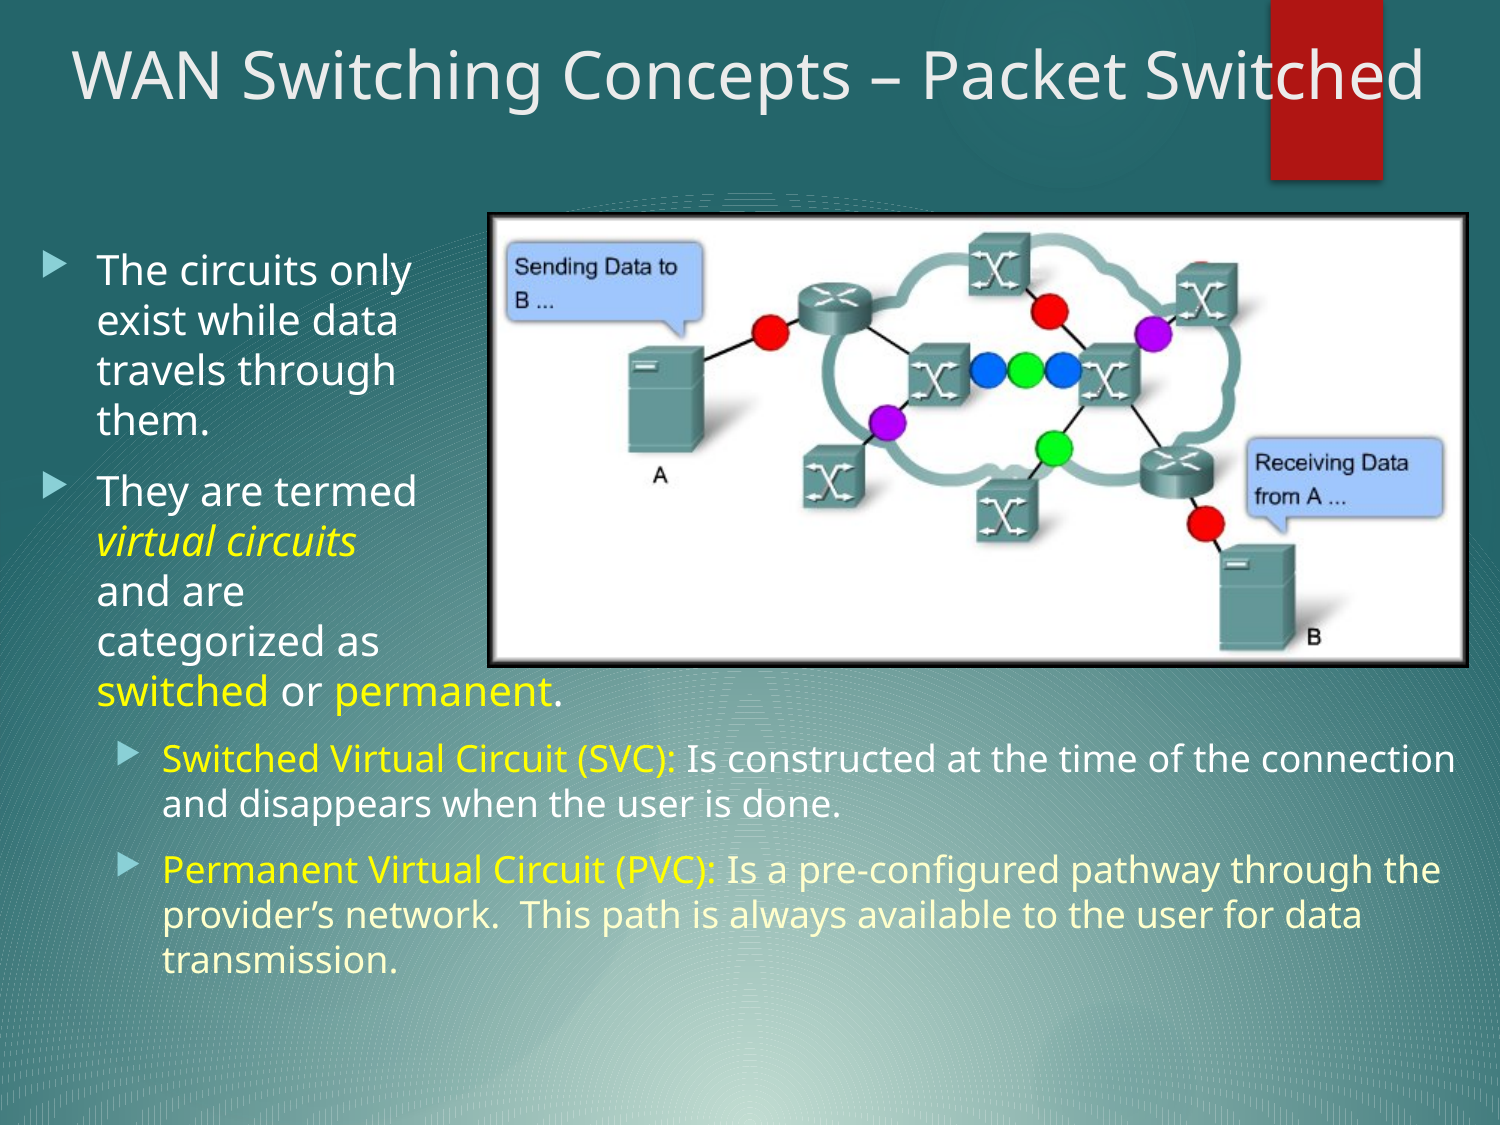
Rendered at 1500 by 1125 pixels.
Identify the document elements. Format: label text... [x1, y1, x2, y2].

title WAN Switching Concepts – Packet Switched [24, 24, 1475, 138]
picture [487, 212, 1469, 668]
list The circuits only exist while data travels through them. They are termed virtual circuits and are categorized as switched or permanent. Switched Virtual Circuit (SVC): Is constructed at the time of the connection and disappears when the user is done. Permanent Virtual Circuit (PVC): Is a pre-configured pathway through the provider’s network. This path is always available to the user for data transmission. [24, 235, 1475, 1099]
